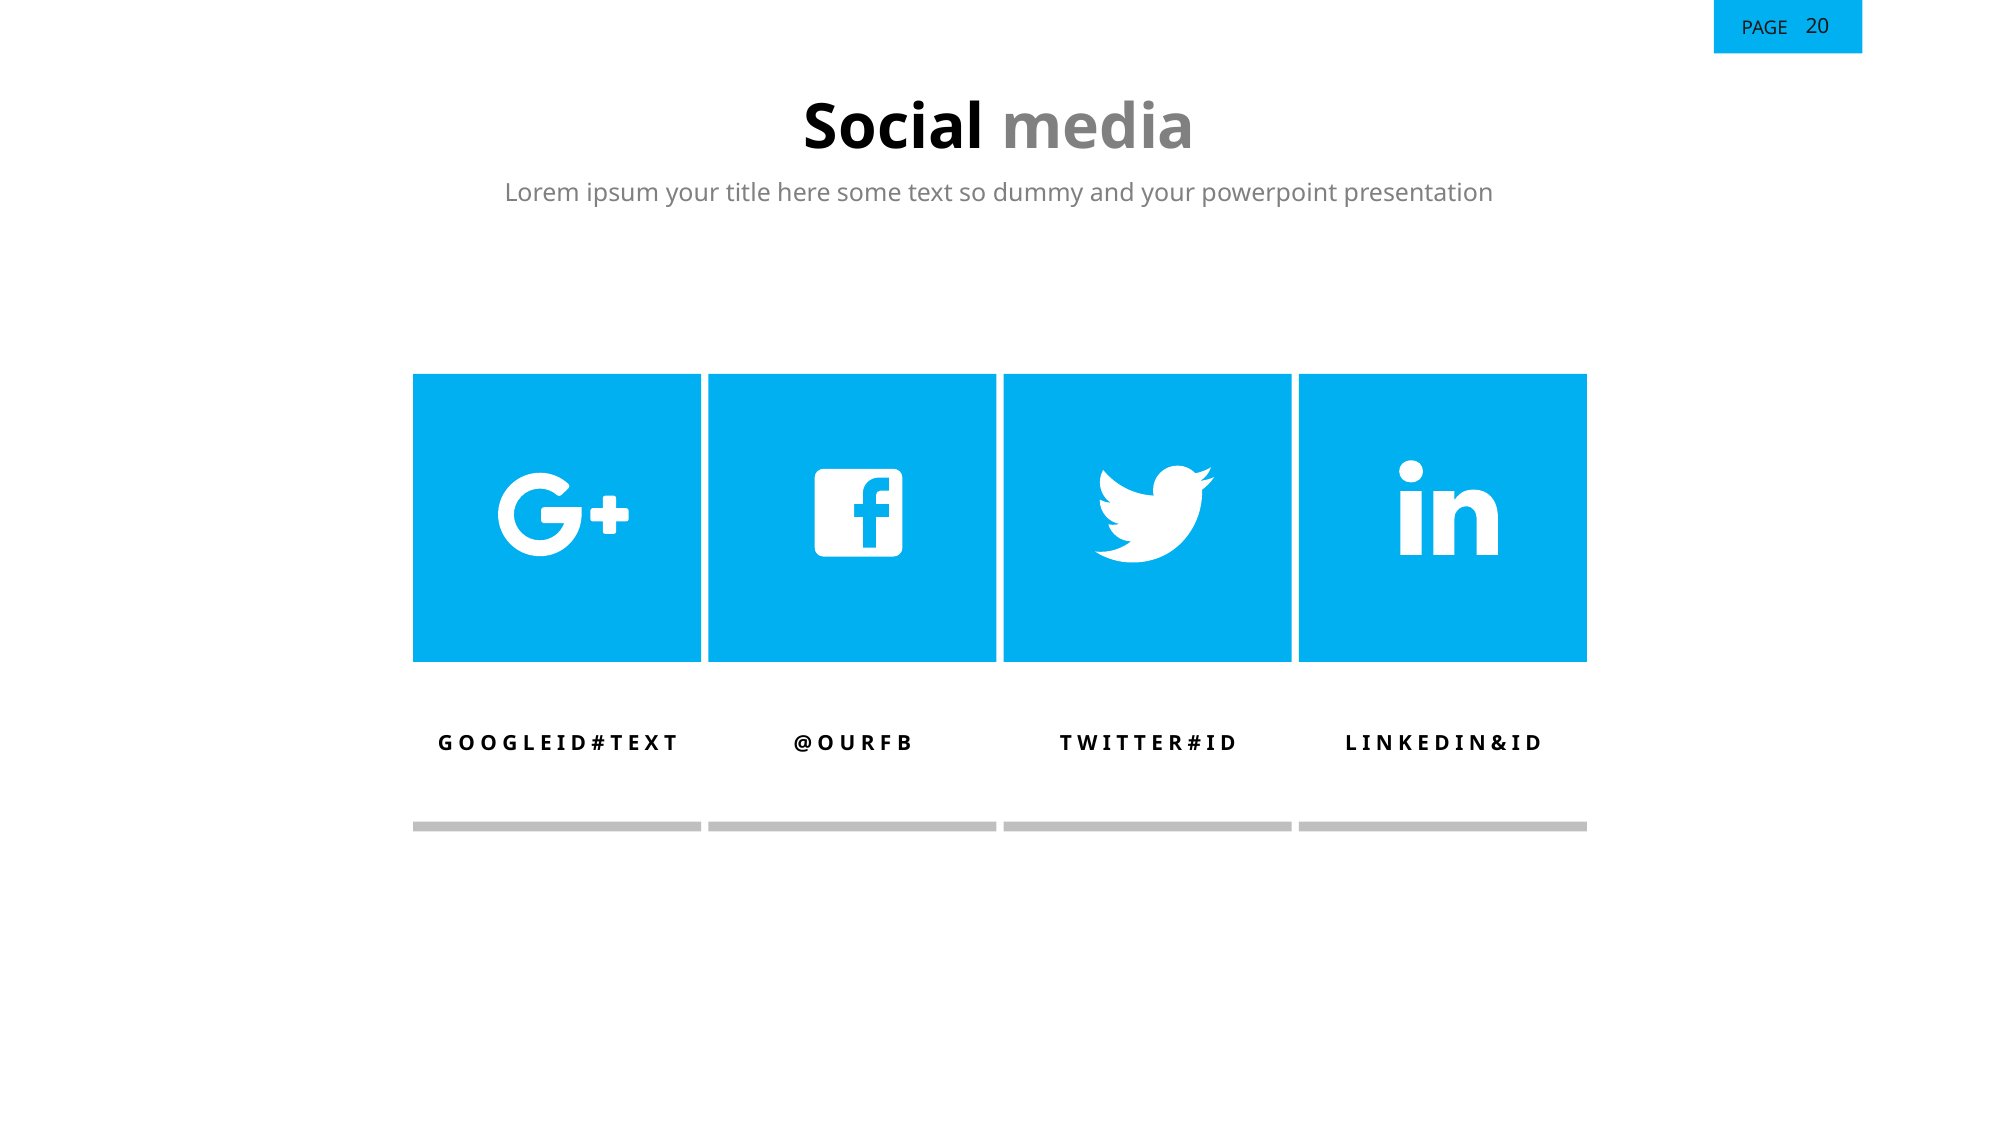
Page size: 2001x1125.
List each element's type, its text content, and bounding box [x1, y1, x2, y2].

subtitle Lorem ipsum your title here some text so dummy and your powerpoint presentation [137, 179, 1863, 221]
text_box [413, 373, 1587, 832]
title Social media [137, 78, 1863, 179]
slide_number 20 [1790, 10, 1867, 43]
